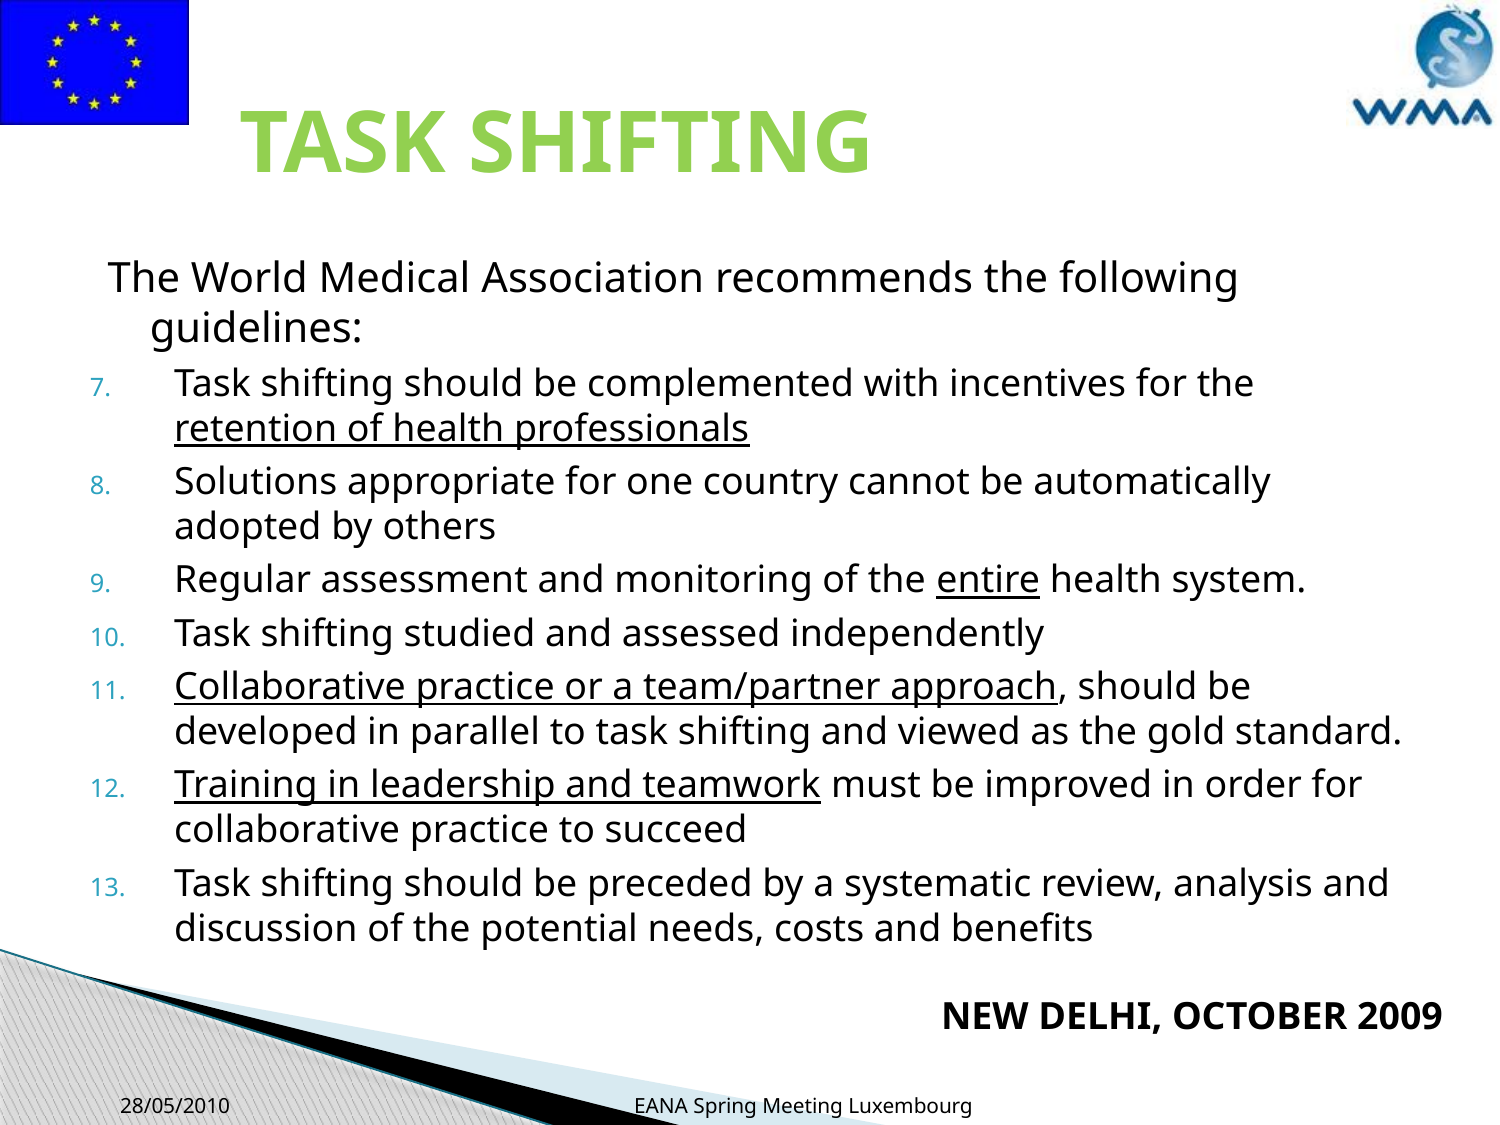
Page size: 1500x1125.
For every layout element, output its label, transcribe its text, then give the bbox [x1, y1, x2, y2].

title TASK SHIFTING [75, 45, 1425, 233]
footer EANA Spring Meeting Luxembourg [512, 1065, 988, 1125]
text_box NEW DELHI, OCTOBER 2009 [926, 984, 1459, 1045]
picture [1346, 0, 1500, 130]
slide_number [105, 1065, 456, 1125]
list The World Medical Association recommends the following guidelines: Task shifting should be complemented with incentives for the retention of health professionals Solutions appropriate for one country cannot be automatically adopted by others Regular assessment and monitoring of the entire health system. Task shifting studied and assessed independently Collaborative practice or a team/partner approach, should be developed in parallel to task shifting and viewed as the gold standard. Training in leadership and teamwork must be improved in order for collaborative practice to succeed Task shifting should be preceded by a systematic review, analysis and discussion of the potential needs, costs and benefits [75, 243, 1425, 986]
picture [0, 0, 190, 126]
